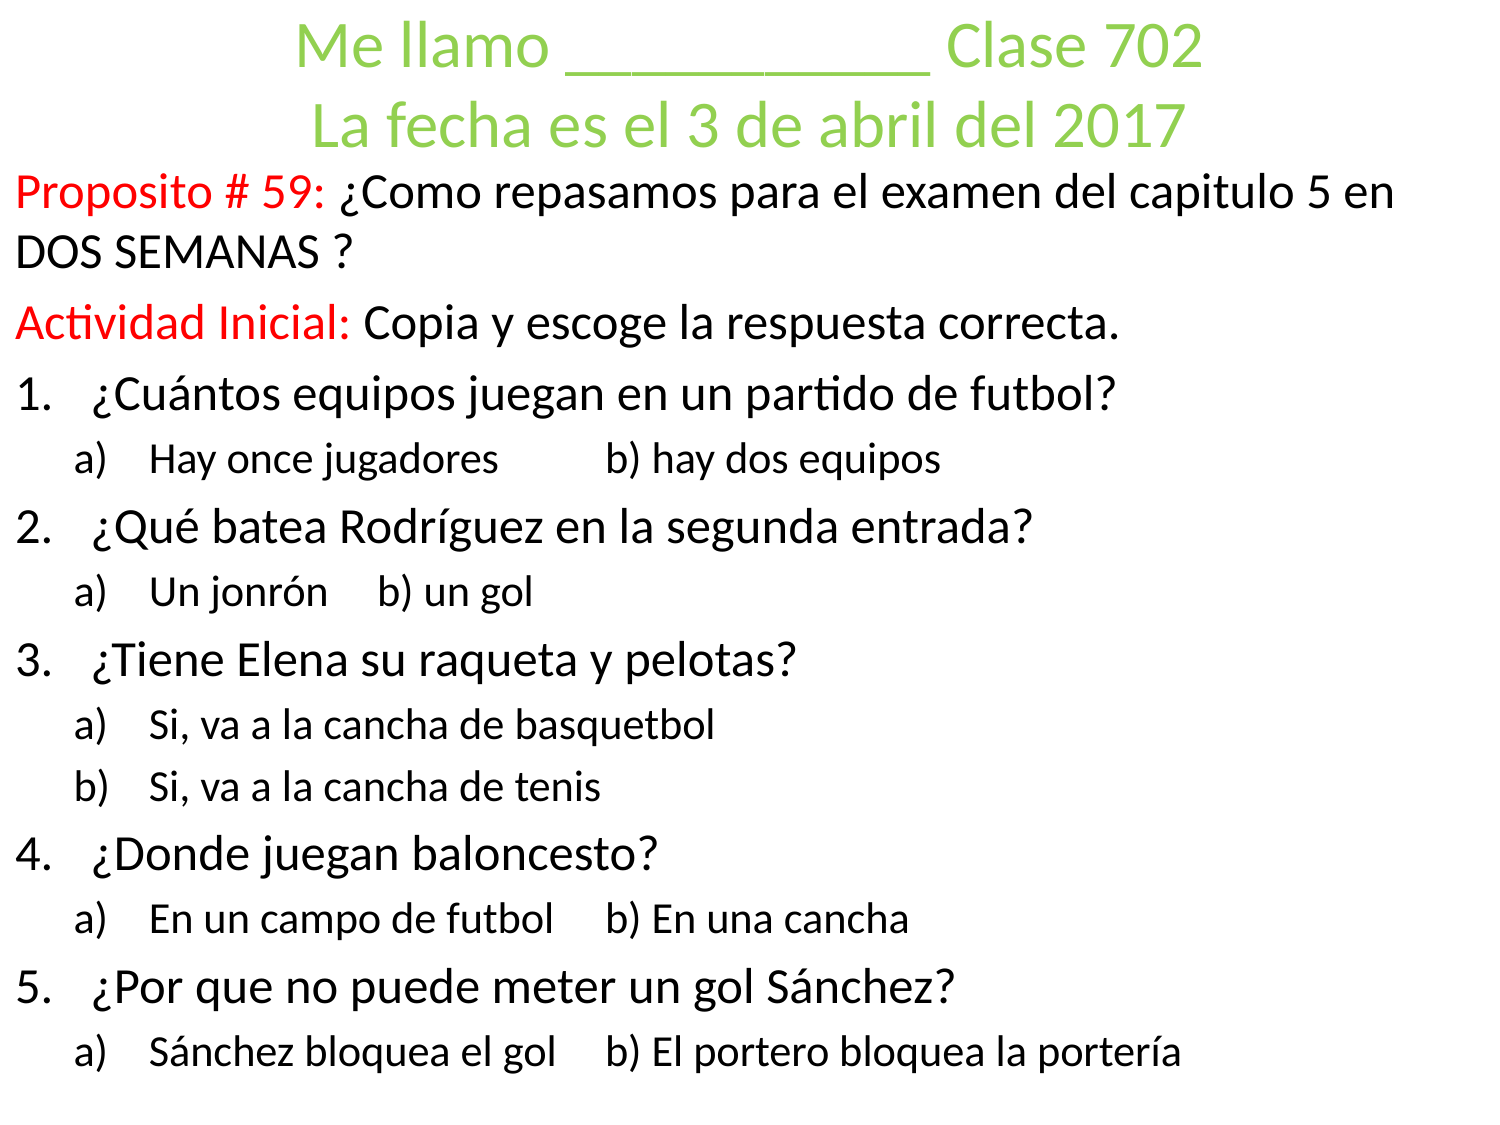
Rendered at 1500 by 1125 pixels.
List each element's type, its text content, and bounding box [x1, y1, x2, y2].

title Me llamo ___________ Clase 702 La fecha es el 3 de abril del 2017 [75, 0, 1425, 149]
list Proposito # 59: ¿Como repasamos para el examen del capitulo 5 en DOS SEMANAS ? Actividad Inicial: Copia y escoge la respuesta correcta. ¿Cuántos equipos juegan en un partido de futbol? Hay once jugadores b) hay dos equipos ¿Qué batea Rodríguez en la segunda entrada? Un jonrón b) un gol ¿Tiene Elena su raqueta y pelotas? Si, va a la cancha de basquetbol Si, va a la cancha de tenis ¿Donde juegan baloncesto? En un campo de futbol b) En una cancha ¿Por que no puede meter un gol Sánchez? Sánchez bloquea el gol b) El portero bloquea la portería [0, 149, 1500, 1088]
